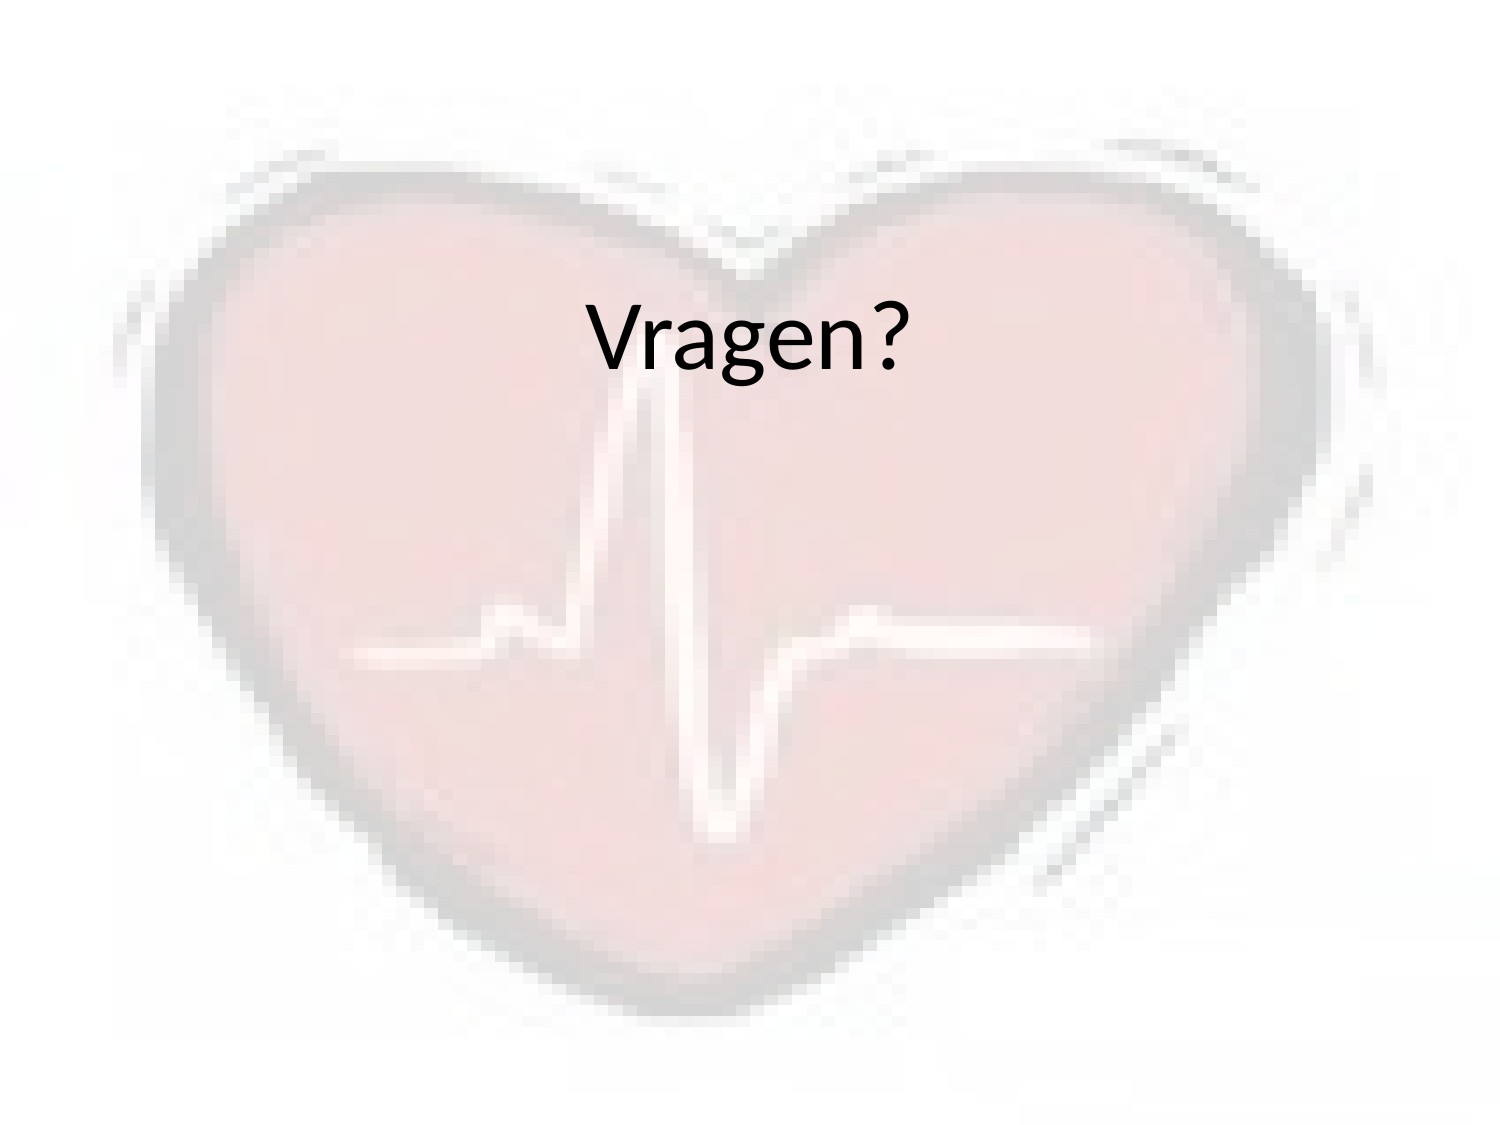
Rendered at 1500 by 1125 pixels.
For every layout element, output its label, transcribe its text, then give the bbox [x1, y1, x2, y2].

list Vragen? [75, 262, 1425, 1005]
